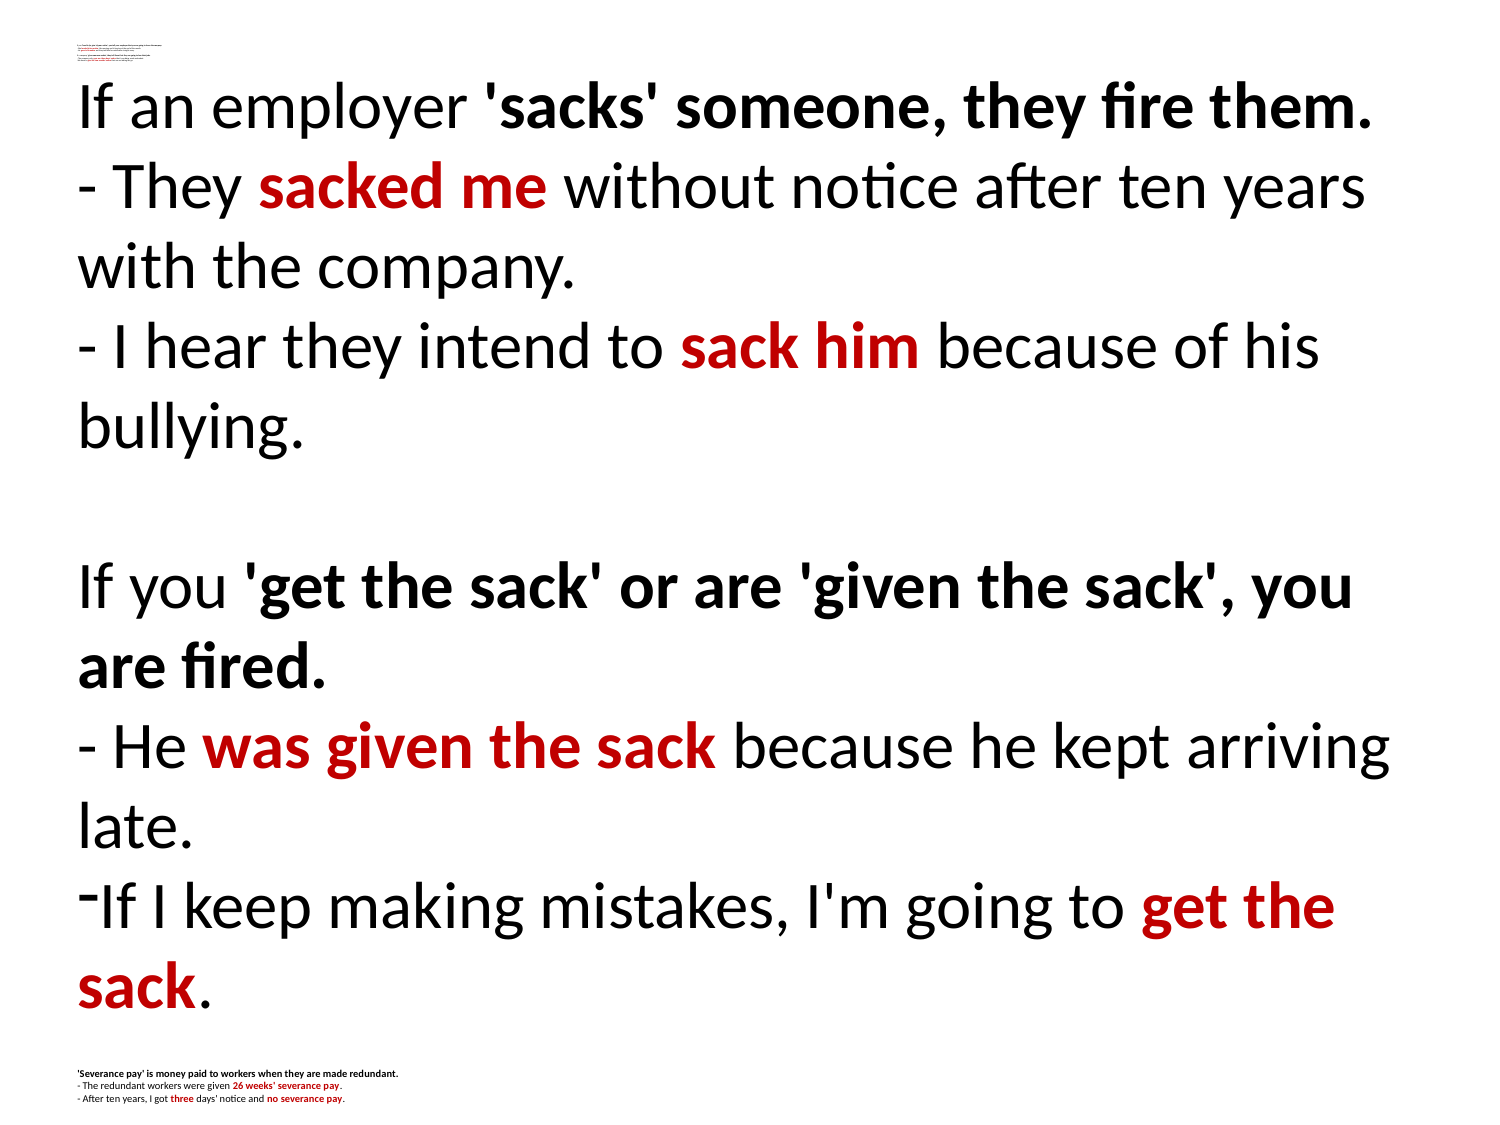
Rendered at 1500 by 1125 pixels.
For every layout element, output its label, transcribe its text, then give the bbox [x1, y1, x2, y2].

text_box If you 'hand in (or give in) your notice', you tell your employer that you are going to leave the company. - She handed in her notice this morning and is leaving at the end of the month. - He gave in his notice and they told him he could leave straight away. If a company 'gives someone notice', they tell them that they are going to lose their jobs. - The company only gave me three days' notice that I was being made redundant. We have to give her two months' notice that we are letting her go. If an employer 'sacks' someone, they fire them. - They sacked me without notice after ten years with the company. - I hear they intend to sack him because of his bullying. If you 'get the sack' or are 'given the sack', you are fired. - He was given the sack because he kept arriving late. If I keep making mistakes, I'm going to get the sack. 'Severance pay' is money paid to workers when they are made redundant. - The redundant workers were given 26 weeks' severance pay. - After ten years, I got three days' notice and no severance pay. [62, 37, 1450, 1125]
